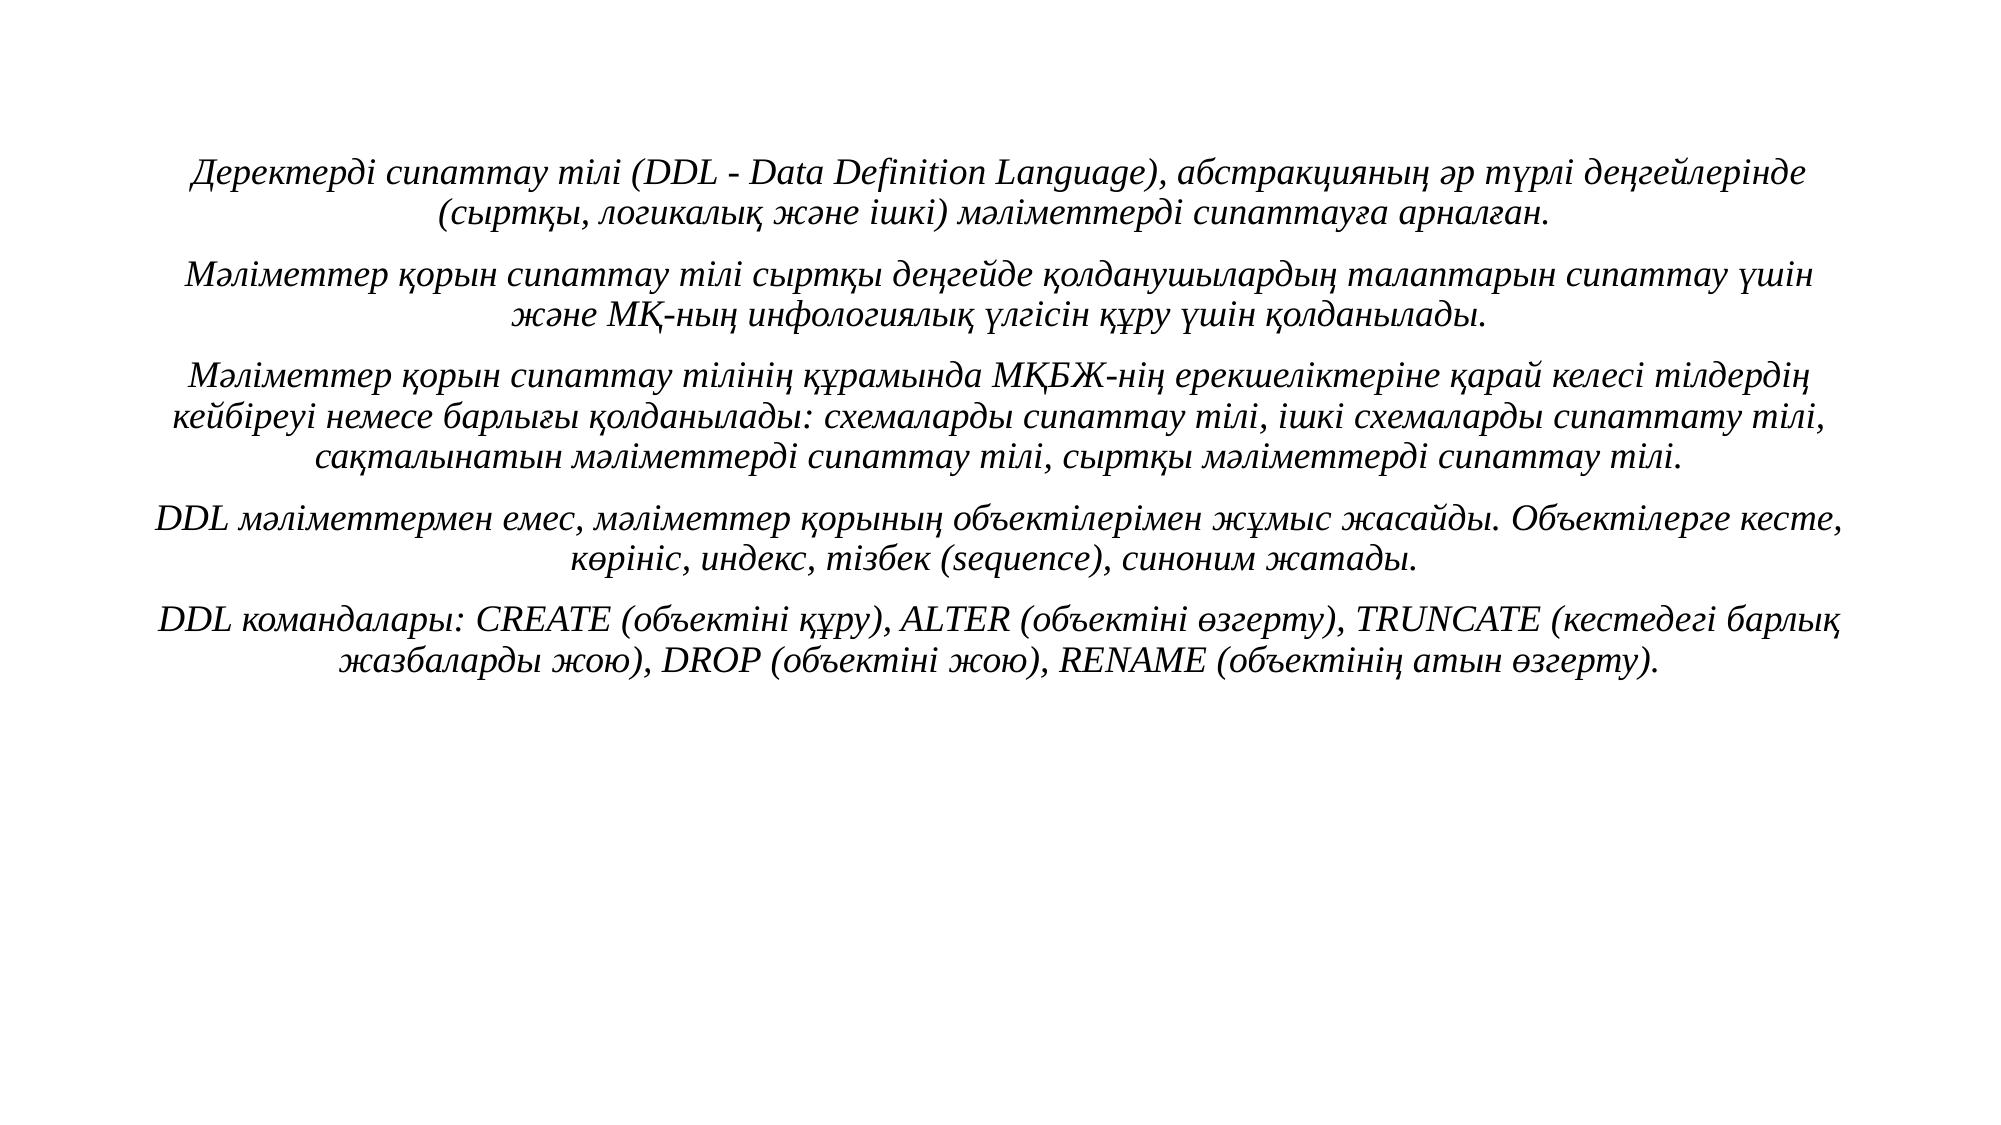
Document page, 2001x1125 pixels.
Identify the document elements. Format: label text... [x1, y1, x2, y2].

list Деректерді сипаттау тілі (DDL - Data Definition Language), абстракцияның әр түрлі деңгейлерінде (сыртқы, логикалық және ішкі) мәліметтерді сипаттауға арналған. Мәліметтер қорын сипаттау тілі сыртқы деңгейде қолданушылардың талаптарын сипаттау үшін және МҚ-ның инфологиялық үлгісін құру үшін қолданылады. Мәліметтер қорын сипаттау тілінің құрамында МҚБЖ-нің ерекшеліктеріне қарай келесі тілдердің кейбіреуі немесе барлығы қолданылады: схемаларды сипаттау тілі, ішкі схемаларды сипаттату тілі, сақталынатын мәліметтерді сипаттау тілі, сыртқы мәліметтерді сипаттау тілі. DDL мәліметтермен емес, мәліметтер қорының объектілерімен жұмыс жасайды. Объектілерге кесте, көрініс, индекс, тізбек (sequence), синоним жатады. DDL командалары: CREATE (объектіні құру), ALTER (объектіні өзгерту), TRUNCATE (кестедегі барлық жазбаларды жою), DROP (объектіні жою), RENAME (объектінің атын өзгерту). [137, 144, 1863, 1101]
